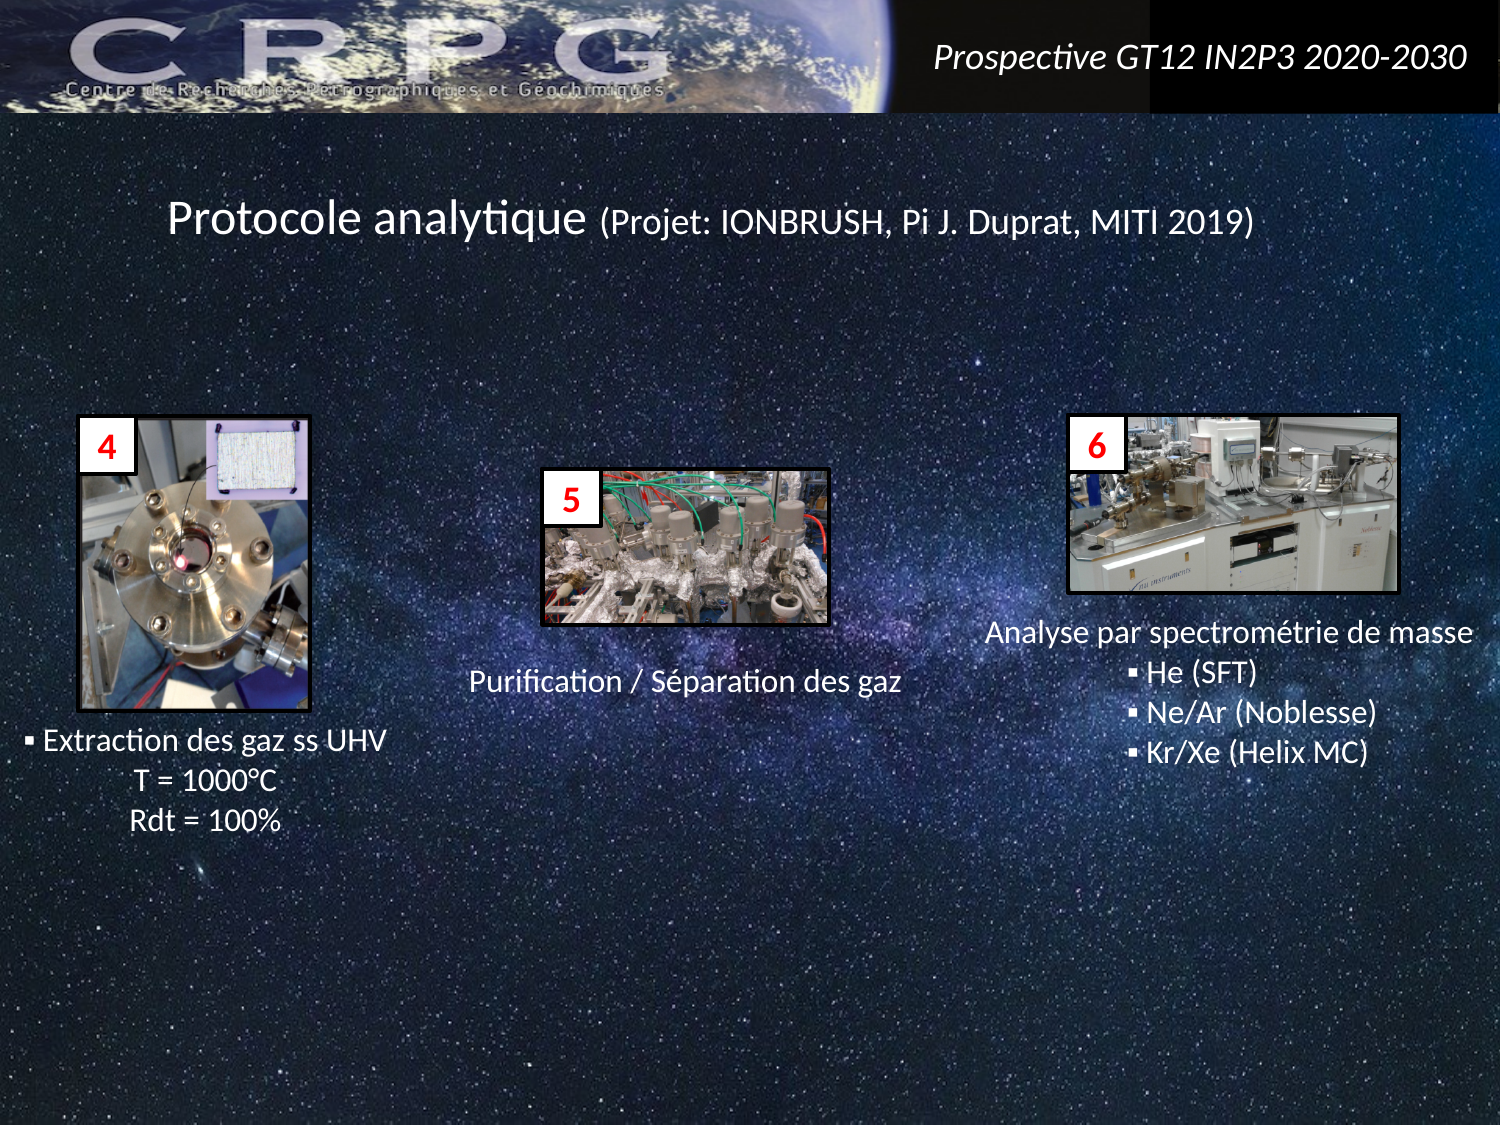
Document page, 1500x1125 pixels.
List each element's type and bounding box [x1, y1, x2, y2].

text_box [5, 415, 406, 848]
text_box [450, 468, 921, 708]
text_box [966, 414, 1500, 780]
picture [0, 0, 1500, 1125]
